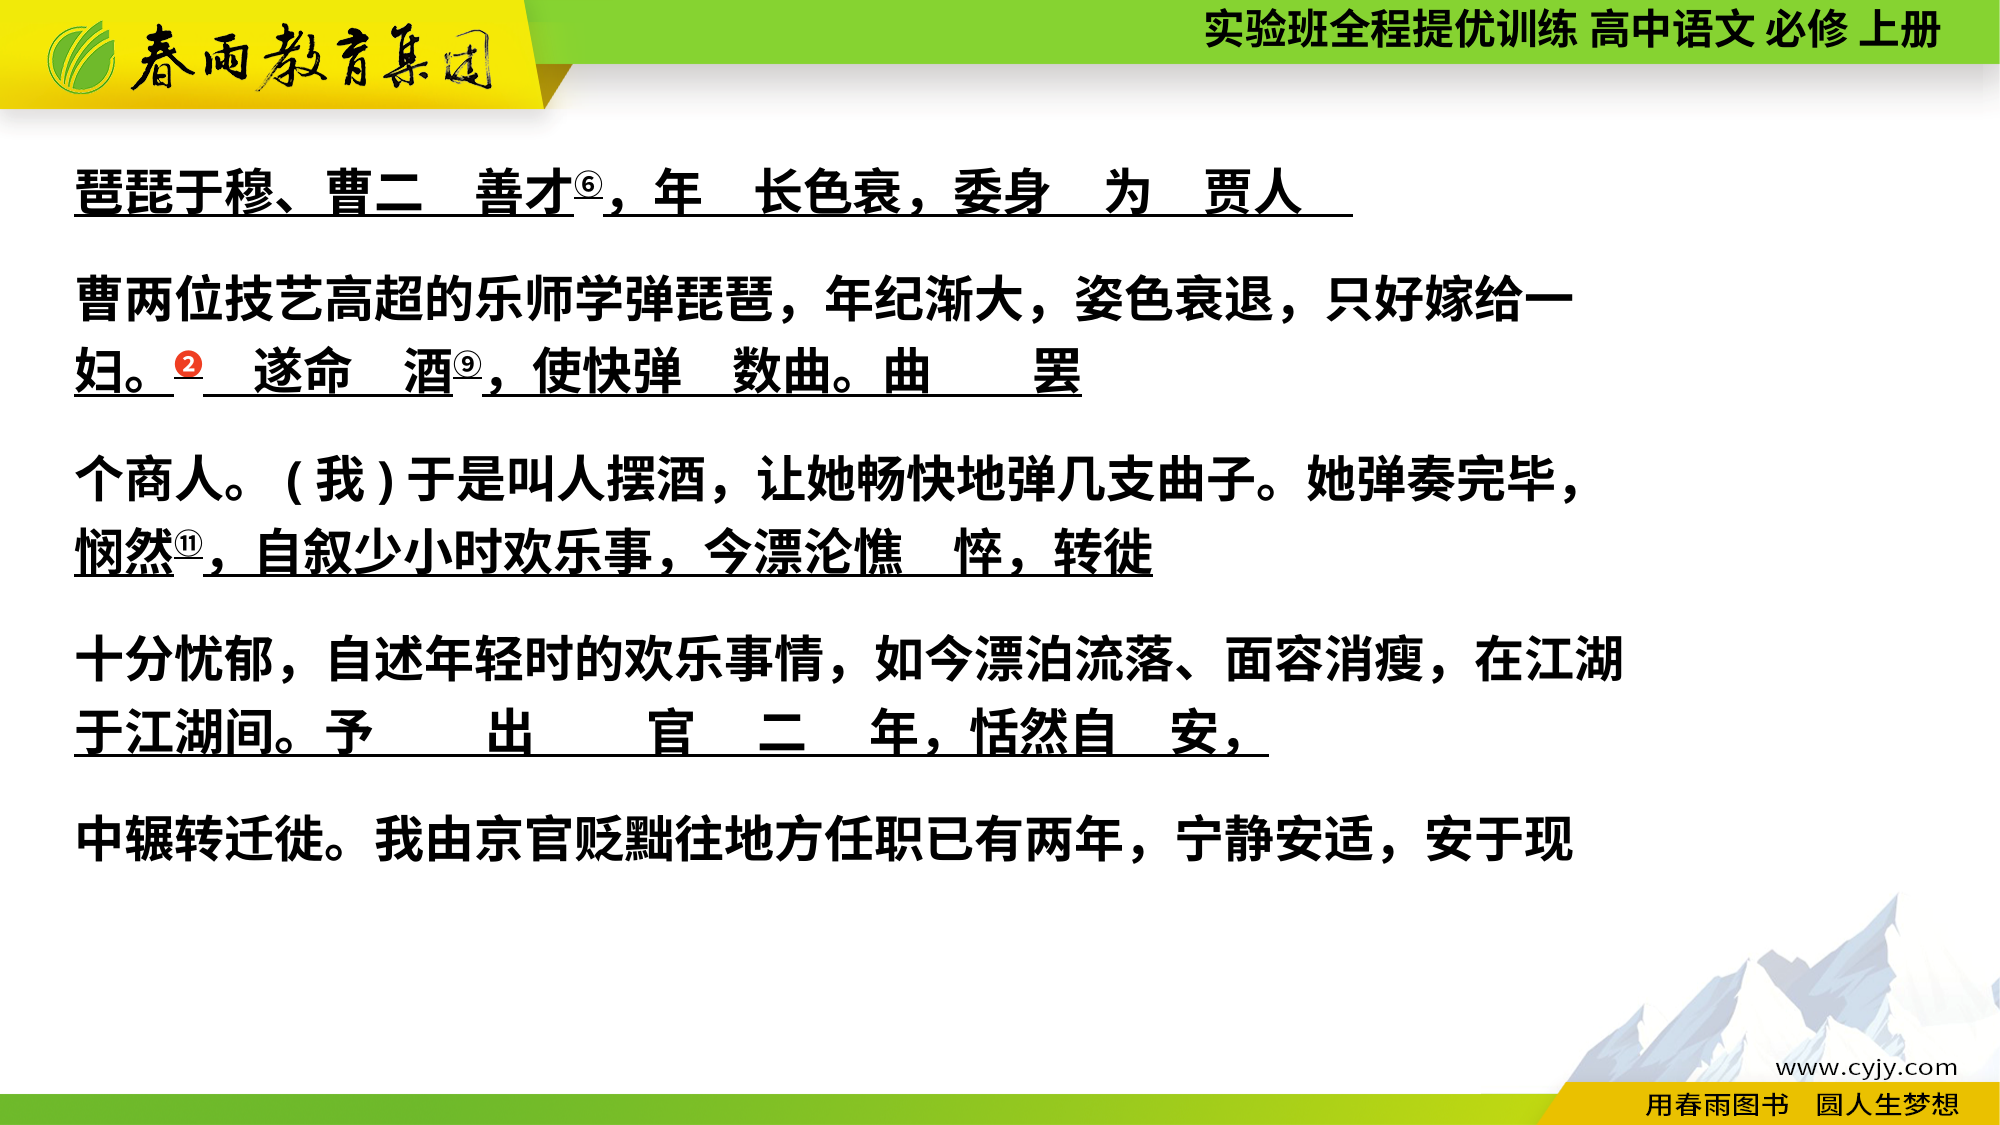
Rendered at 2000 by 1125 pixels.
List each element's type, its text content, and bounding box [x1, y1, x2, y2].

text_box 曹两位技艺高超的乐师学弹琵琶，年纪渐大，姿色衰退，只好嫁给一 个商人。(我)于是叫人摆酒，让她畅快地弹几支曲子。她弹奏完毕， 十分忧郁，自述年轻时的欢乐事情，如今漂泊流落、面容消瘦，在江湖 中辗转迁徙。我由京官贬黜往地方任职已有两年，宁静安适，安于现 [59, 230, 1944, 876]
picture [0, 0, 2000, 1125]
